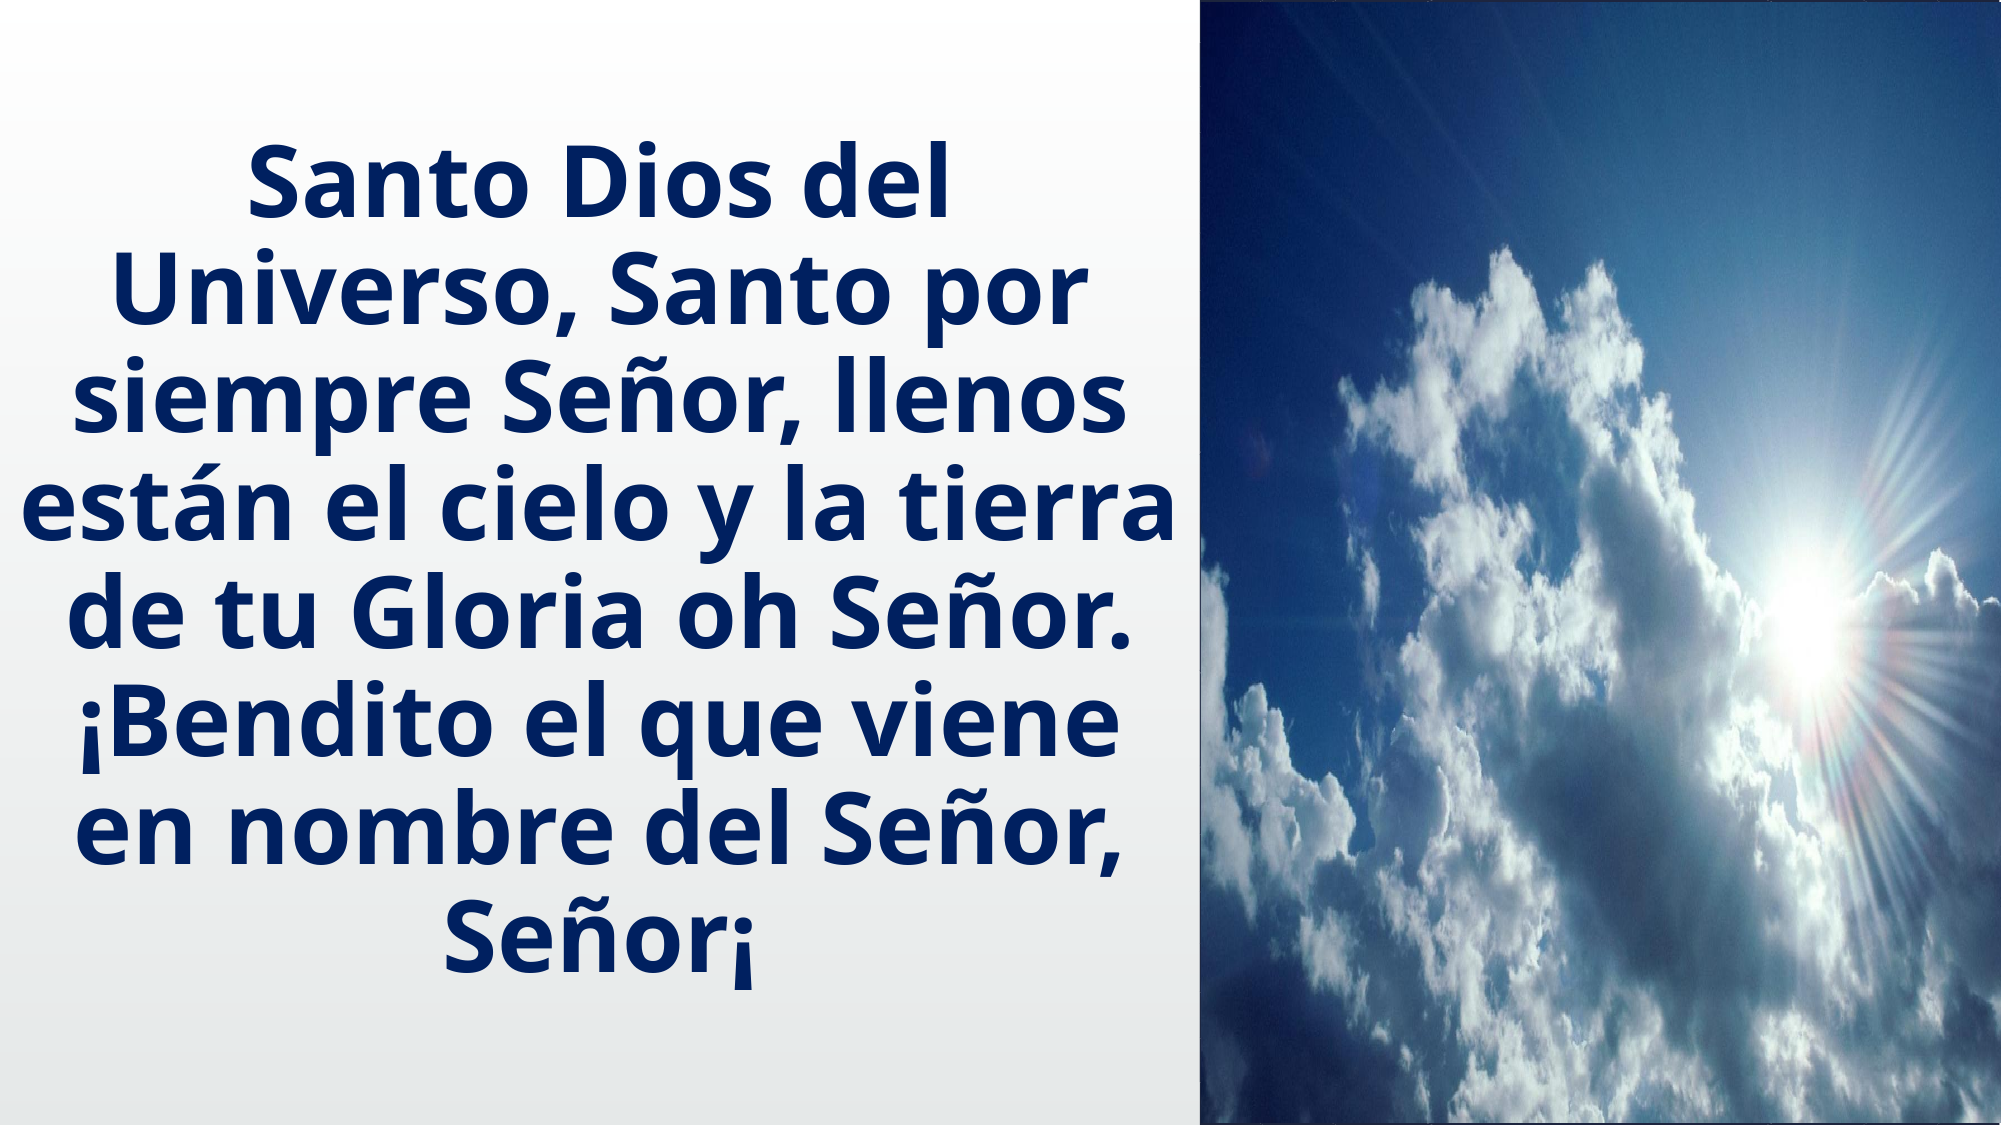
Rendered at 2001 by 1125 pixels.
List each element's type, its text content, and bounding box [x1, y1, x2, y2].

picture [1200, 2, 2001, 1125]
title Santo Dios del Universo, Santo por siempre Señor, llenos están el cielo y la tierra de tu Gloria oh Señor. ¡Bendito el que viene en nombre del Señor, Señor¡ [0, 0, 1201, 1125]
